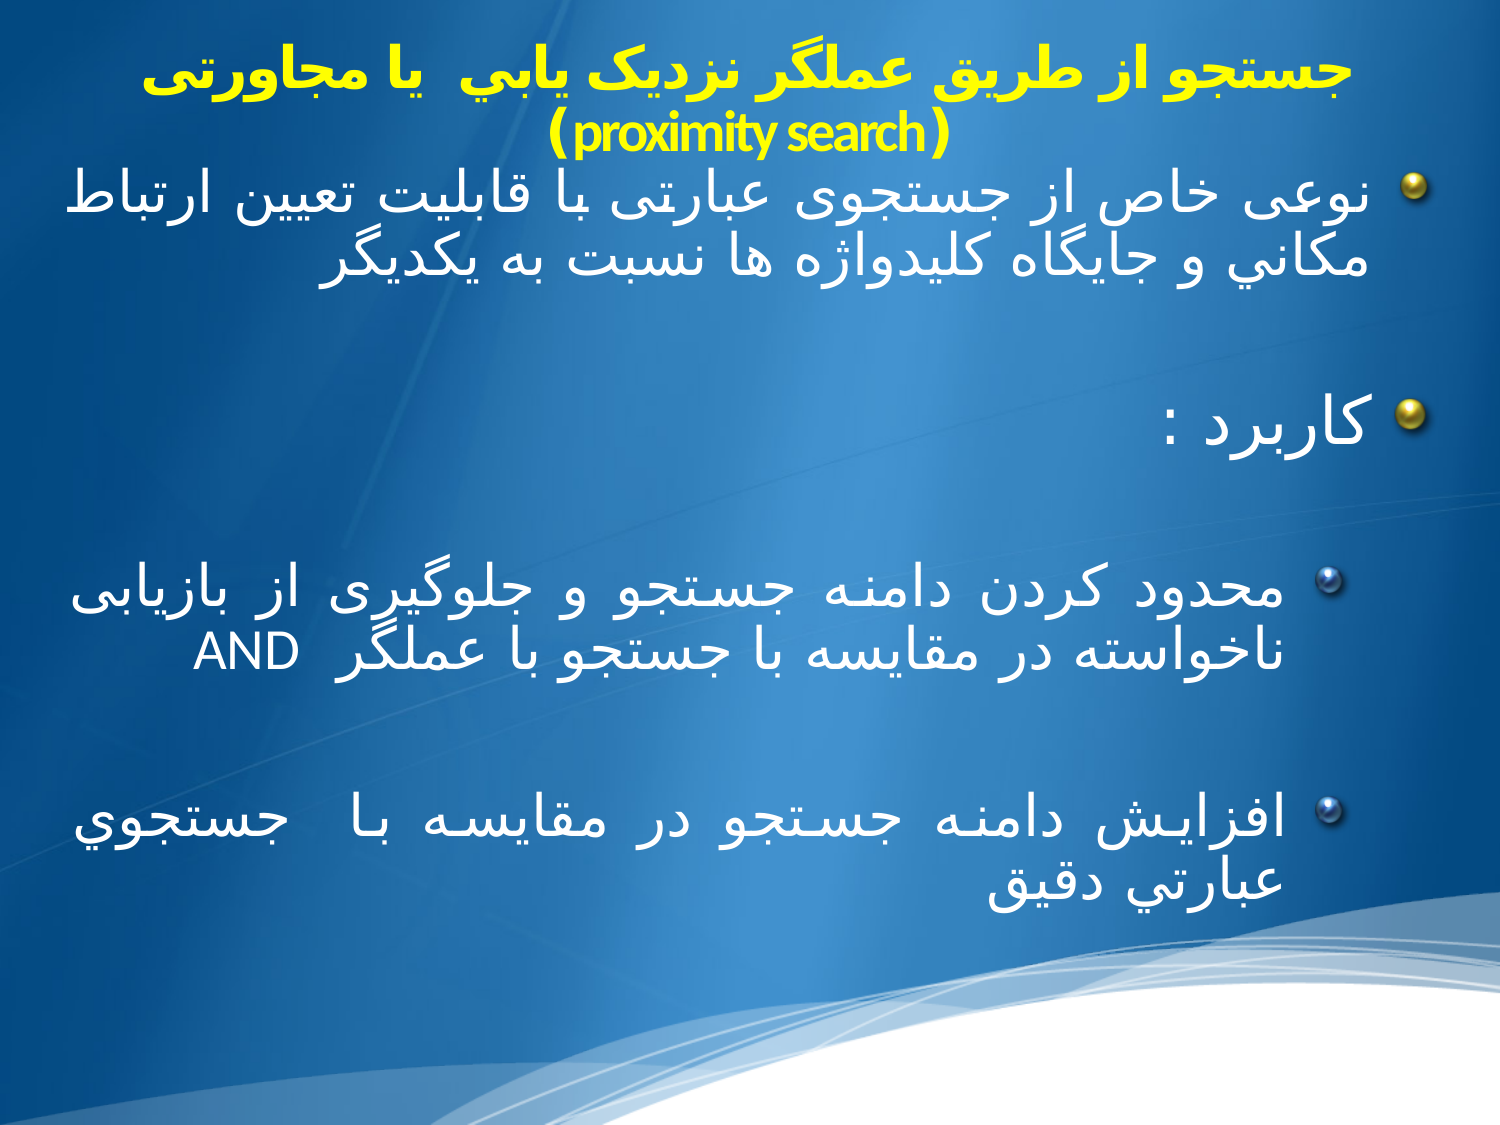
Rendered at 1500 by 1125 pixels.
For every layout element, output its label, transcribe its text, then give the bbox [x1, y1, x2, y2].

picture [0, 0, 1500, 1125]
title جستجو از طريق عملگر نزديک يابي یا مجاورتی (proximity search) [62, 37, 1438, 147]
list نوعی خاص از جستجوی عبارتی با قابلیت تعیین ارتباط مکاني و جايگاه کليدواژه ها نسبت به یکدیگر کاربرد : محدود کردن دامنه جستجو و جلوگیری از بازیابی ناخواسته در مقایسه با جستجو با عملگر AND افزایش دامنه جستجو در مقایسه با جستجوي عبارتي دقيق [62, 162, 1438, 1019]
